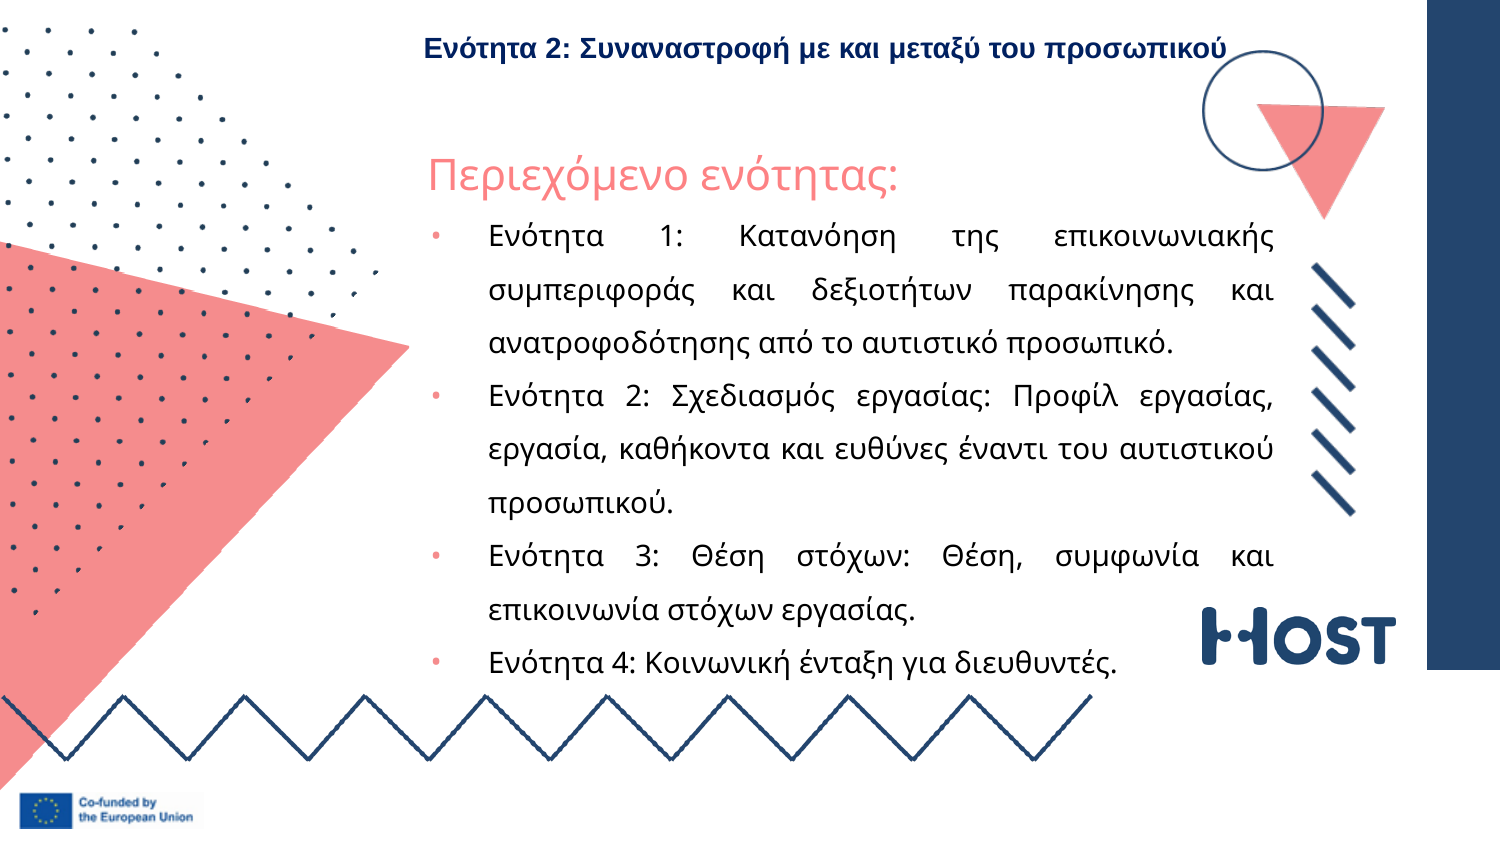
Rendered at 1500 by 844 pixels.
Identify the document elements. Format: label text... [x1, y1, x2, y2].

picture [1310, 261, 1357, 519]
picture [0, 23, 1093, 844]
list Περιεχόμενο ενότητας: Ενότητα 1: Κατανόηση της επικοινωνιακής συμπεριφοράς και δεξιοτήτων παρακίνησης και ανατροφοδότησης από το αυτιστικό προσωπικό. Ενότητα 2: Σχεδιασμός εργασίας: Προφίλ εργασίας, εργασία, καθήκοντα και ευθύνες έναντι του αυτιστικού προσωπικού. Ενότητα 3: Θέση στόχων: Θέση, συμφωνία και επικοινωνία στόχων εργασίας. Ενότητα 4: Κοινωνική ένταξη για διευθυντές. [396, 106, 1290, 697]
picture [1427, 0, 1500, 670]
picture [1202, 50, 1385, 220]
text_box Ενότητα 2: Συναναστροφή με και μεταξύ του προσωπικού [408, 10, 1290, 68]
picture [1290, 607, 1396, 665]
